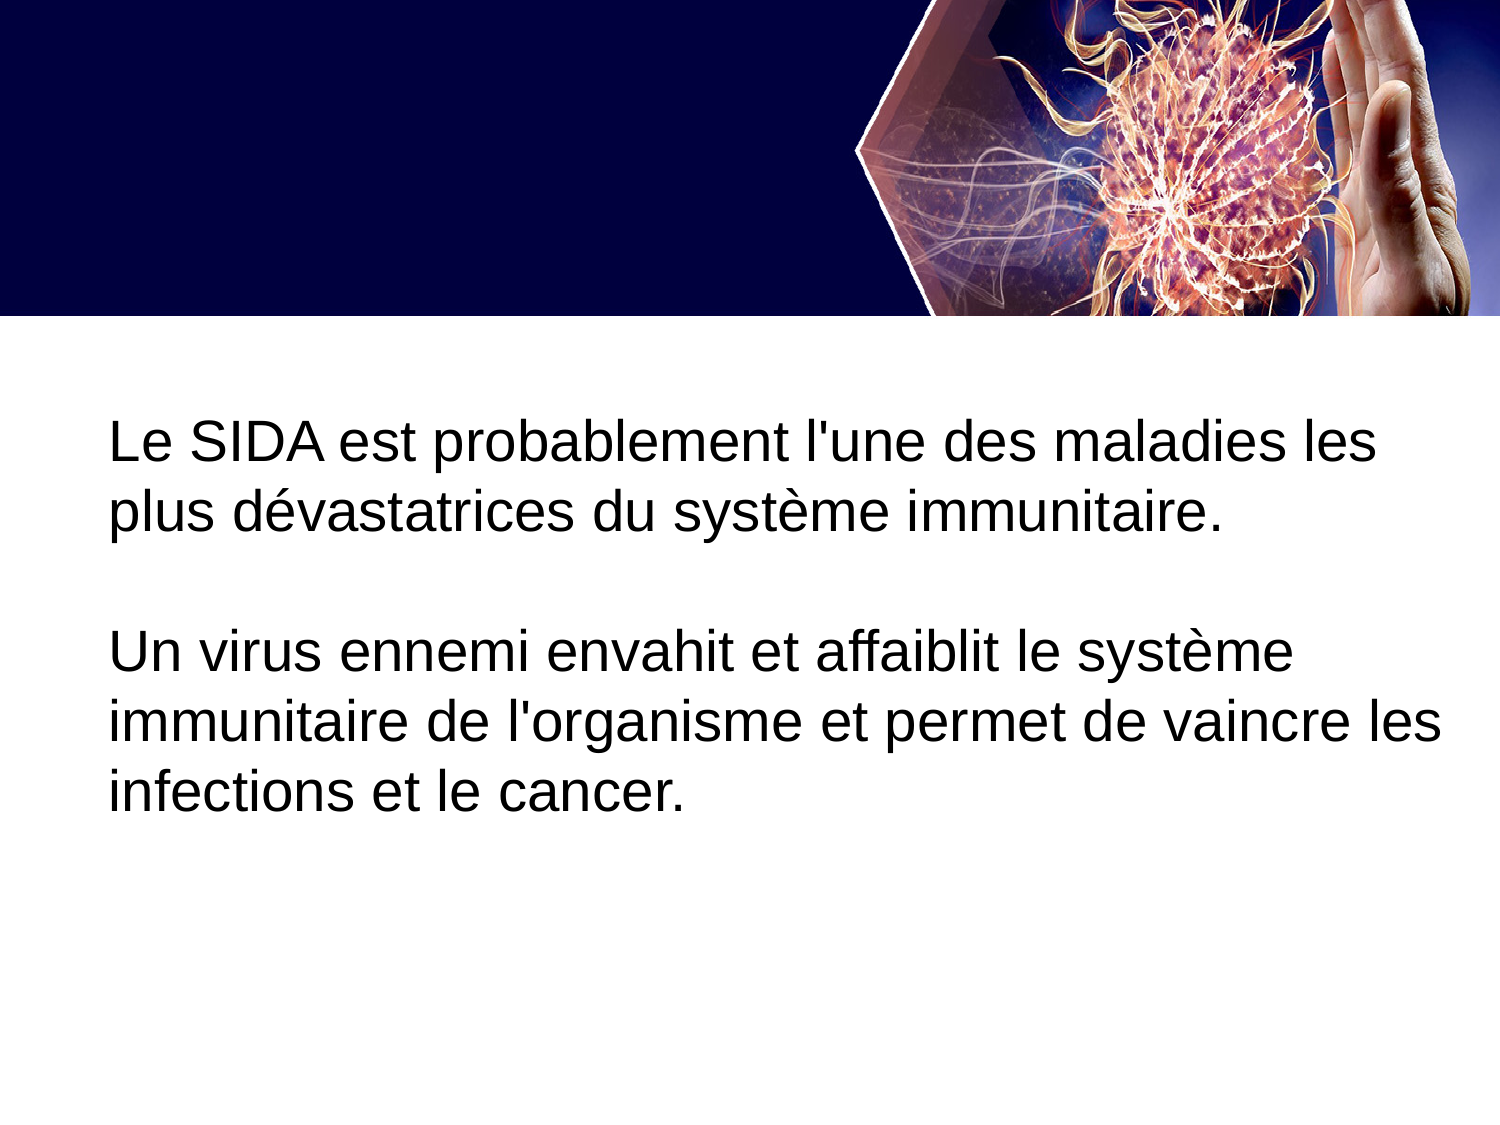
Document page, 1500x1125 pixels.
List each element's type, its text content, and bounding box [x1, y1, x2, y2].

text_box Le SIDA est probablement l'une des maladies les plus dévastatrices du système immunitaire. Un virus ennemi envahit et affaiblit le système immunitaire de l'organisme et permet de vaincre les infections et le cancer. [93, 395, 1497, 831]
picture [0, 0, 1500, 1125]
